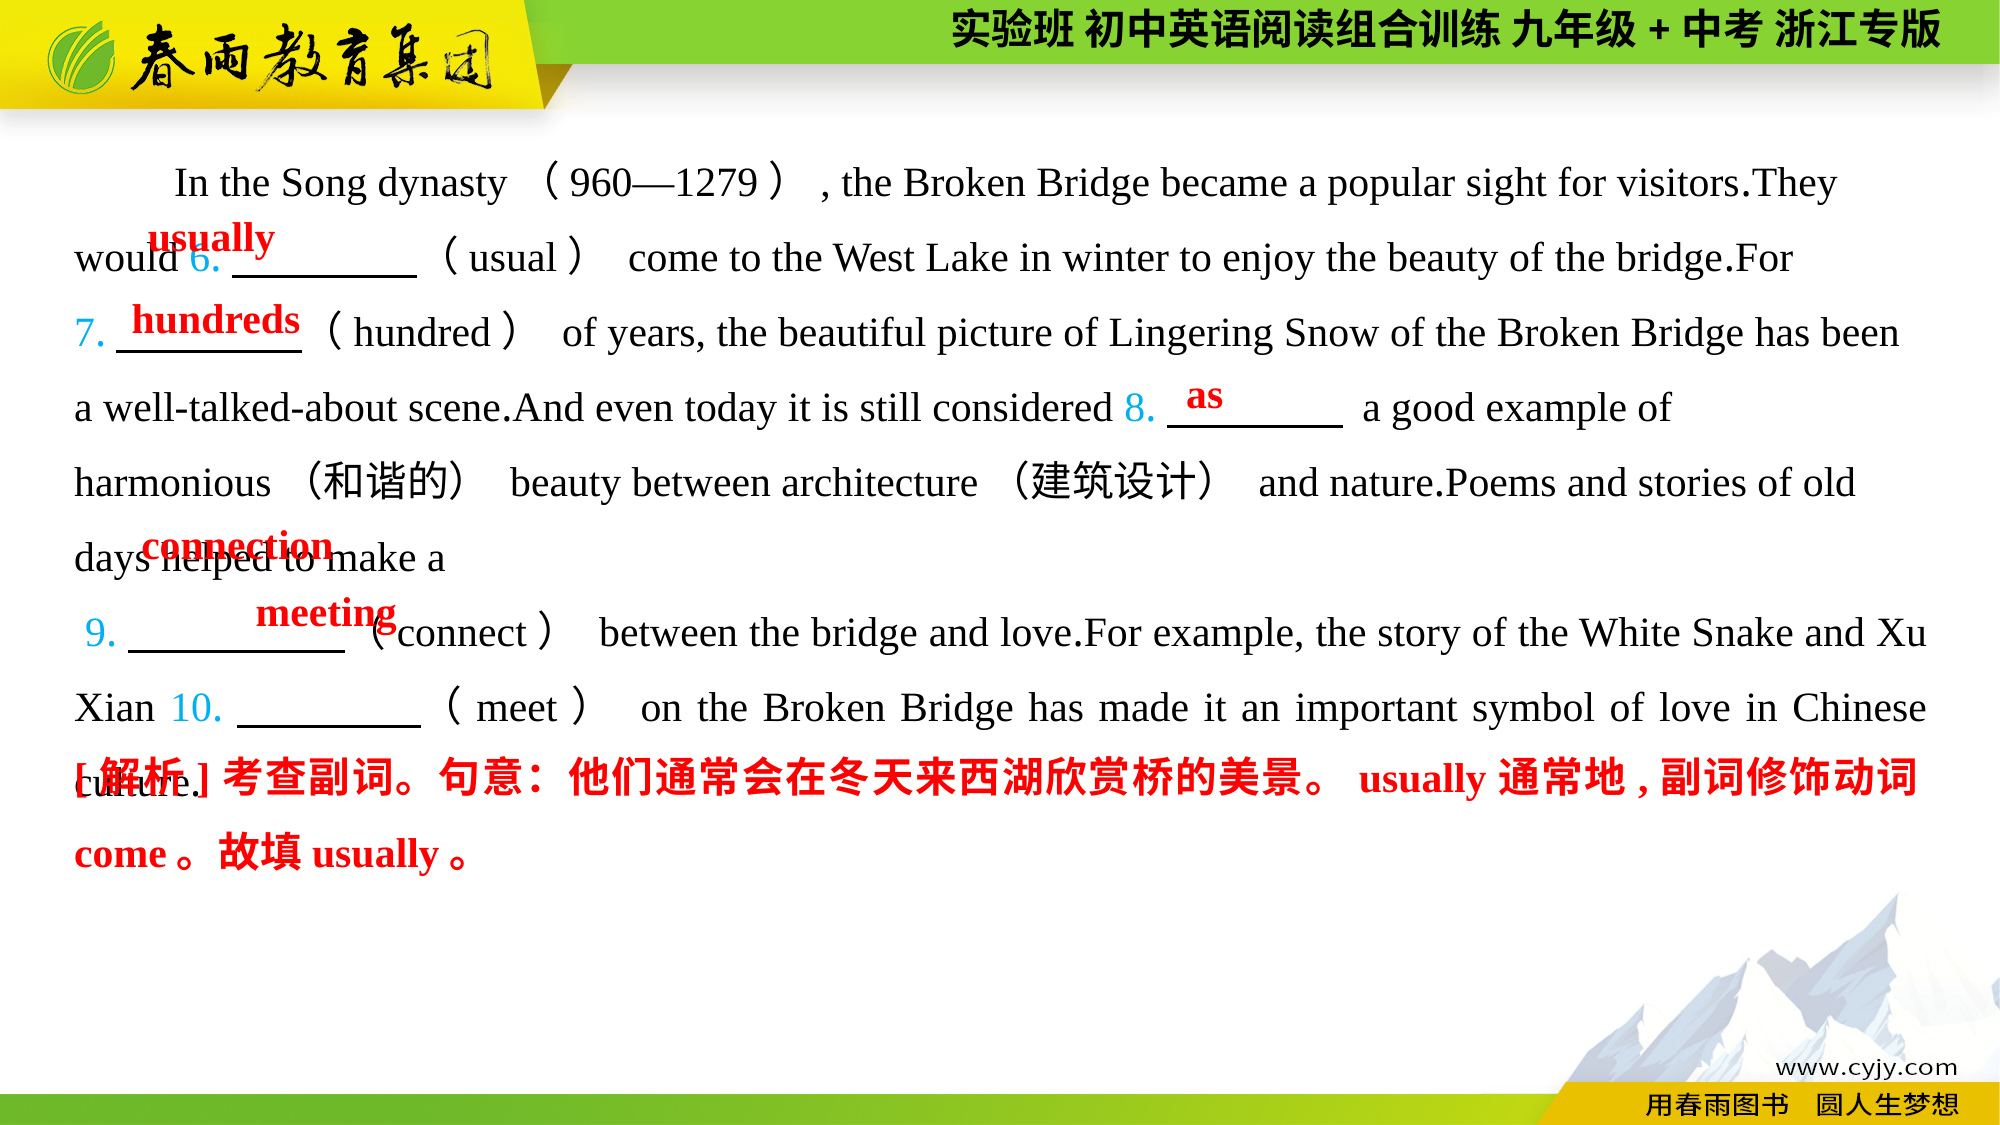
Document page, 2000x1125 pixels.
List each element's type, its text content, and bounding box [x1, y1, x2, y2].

text_box hundreds [116, 284, 316, 350]
picture [0, 0, 2000, 1125]
list In the Song dynasty（960—1279）, the Broken Bridge became a popular sight for visitors.They would 6. （usual） come to the West Lake in winter to enjoy the beauty of the bridge.For 7. （hundred） of years, the beautiful picture of Lingering Snow of the Broken Bridge has been a well-talked-about scene.And even today it is still considered 8. a good example of harmonious（和谐的） beauty between architecture（建筑设计） and nature.Poems and stories of old days helped to make a 9. （connect） between the bridge and love.For example, the story of the White Snake and Xu Xian 10. （meet） on the Broken Bridge has made it an important symbol of love in Chinese culture. [59, 122, 1944, 718]
text_box usually [133, 201, 291, 267]
text_box [解析]考查副词。句意：他们通常会在冬天来西湖欣赏桥的美景。usually通常地,副词修饰动词come。故填usually。 [59, 718, 1944, 883]
text_box as [1171, 359, 1239, 425]
text_box meeting [240, 577, 413, 642]
text_box connection [126, 510, 349, 575]
